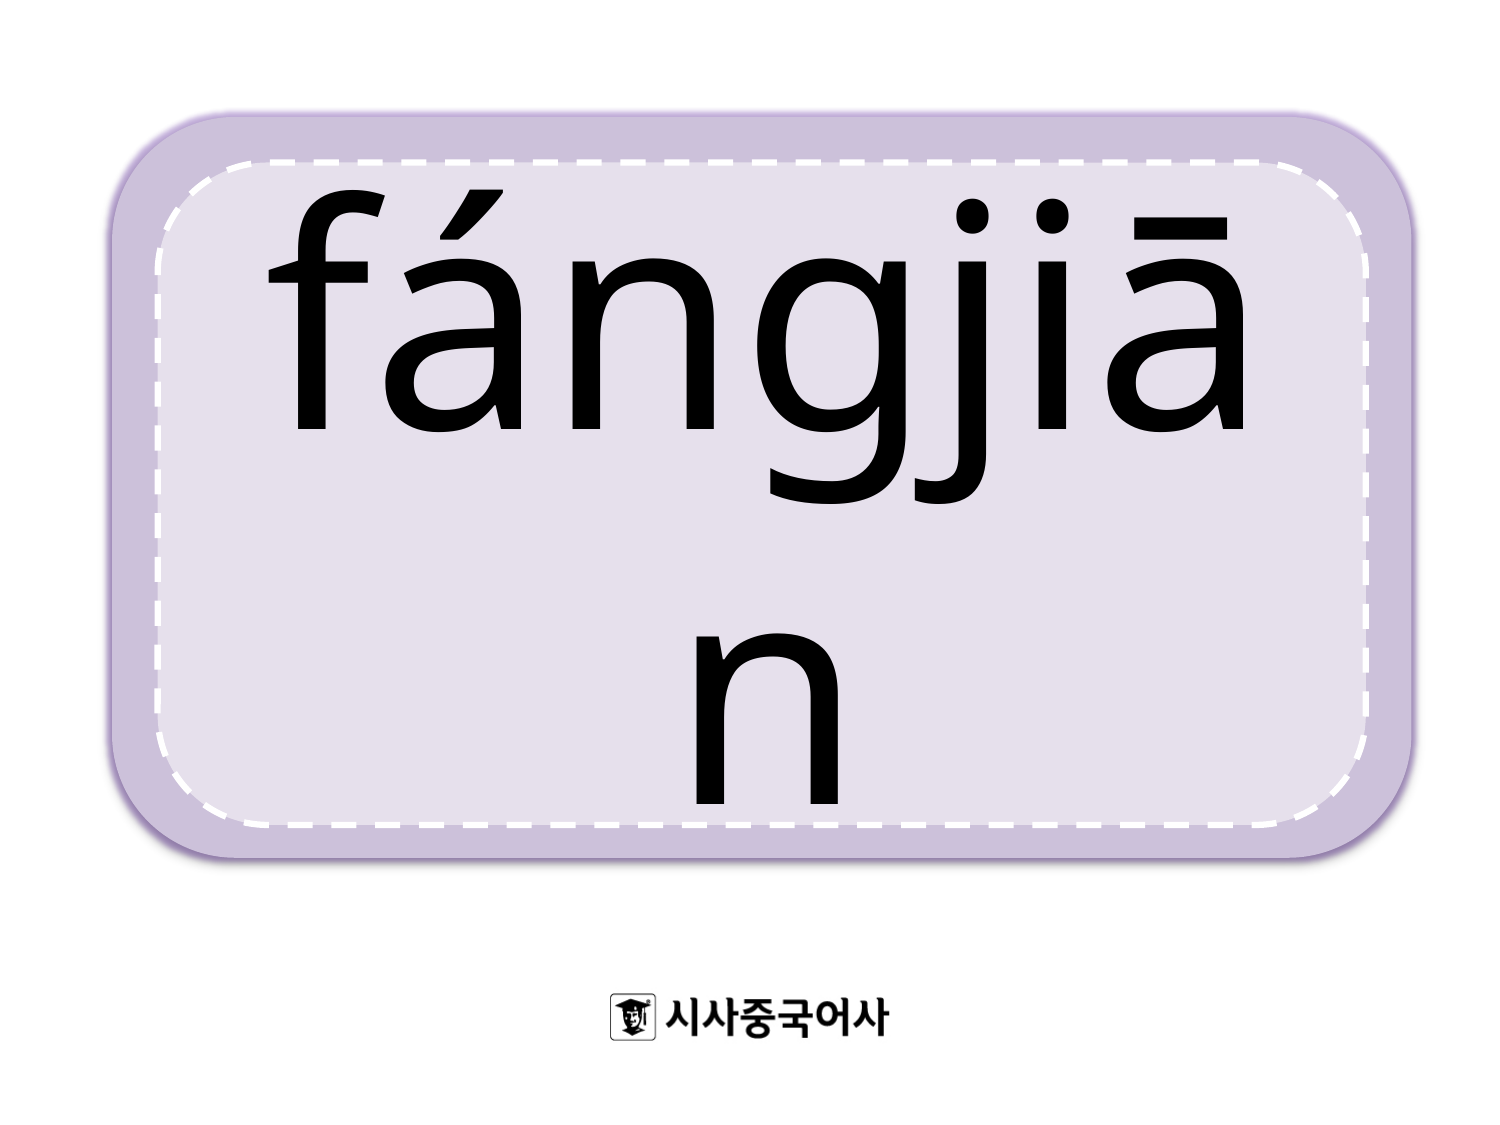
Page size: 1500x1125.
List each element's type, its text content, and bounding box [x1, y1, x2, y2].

picture [602, 987, 898, 1047]
text_box fángjiān [162, 160, 1371, 824]
